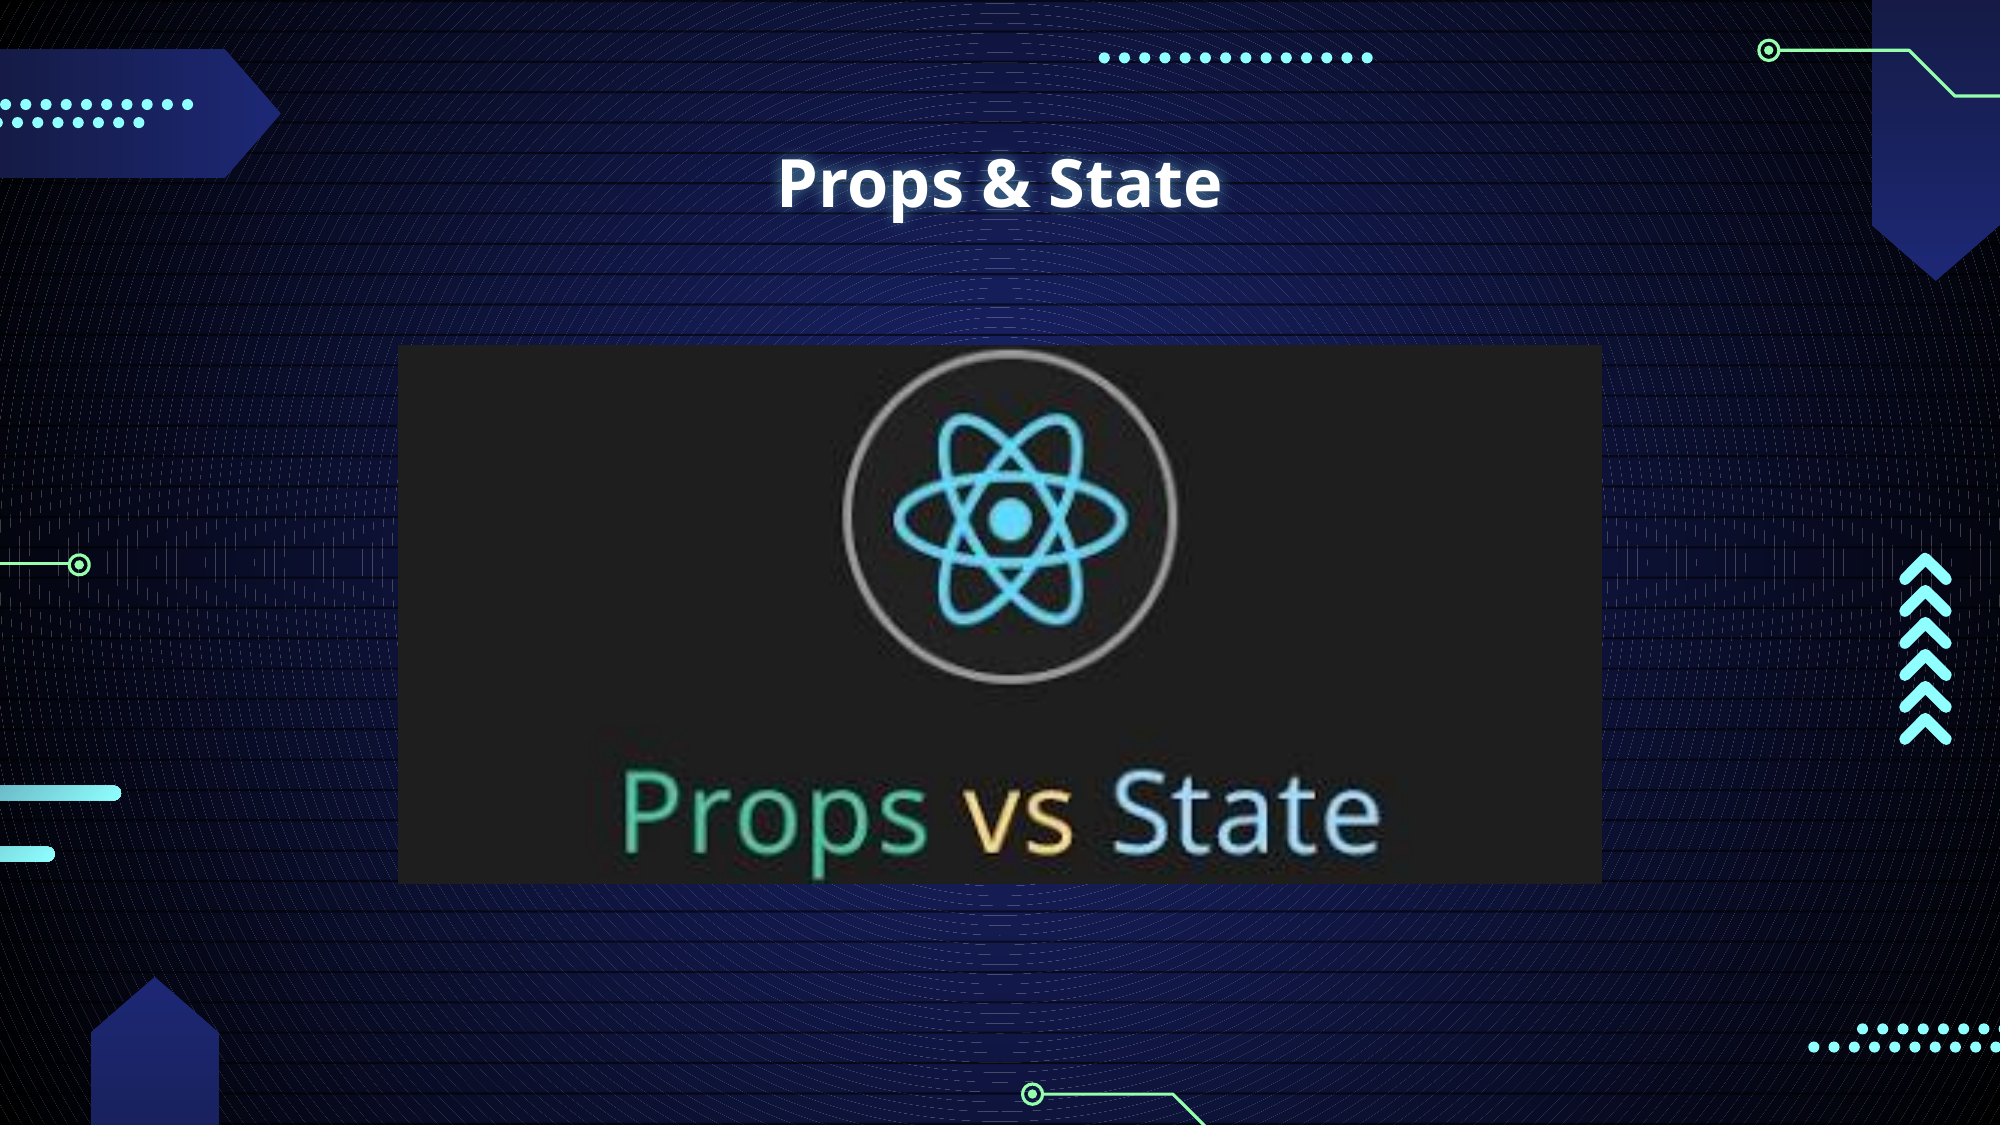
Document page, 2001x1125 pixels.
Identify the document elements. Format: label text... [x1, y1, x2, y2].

picture [398, 345, 1602, 884]
title Props & State [155, 117, 1844, 244]
